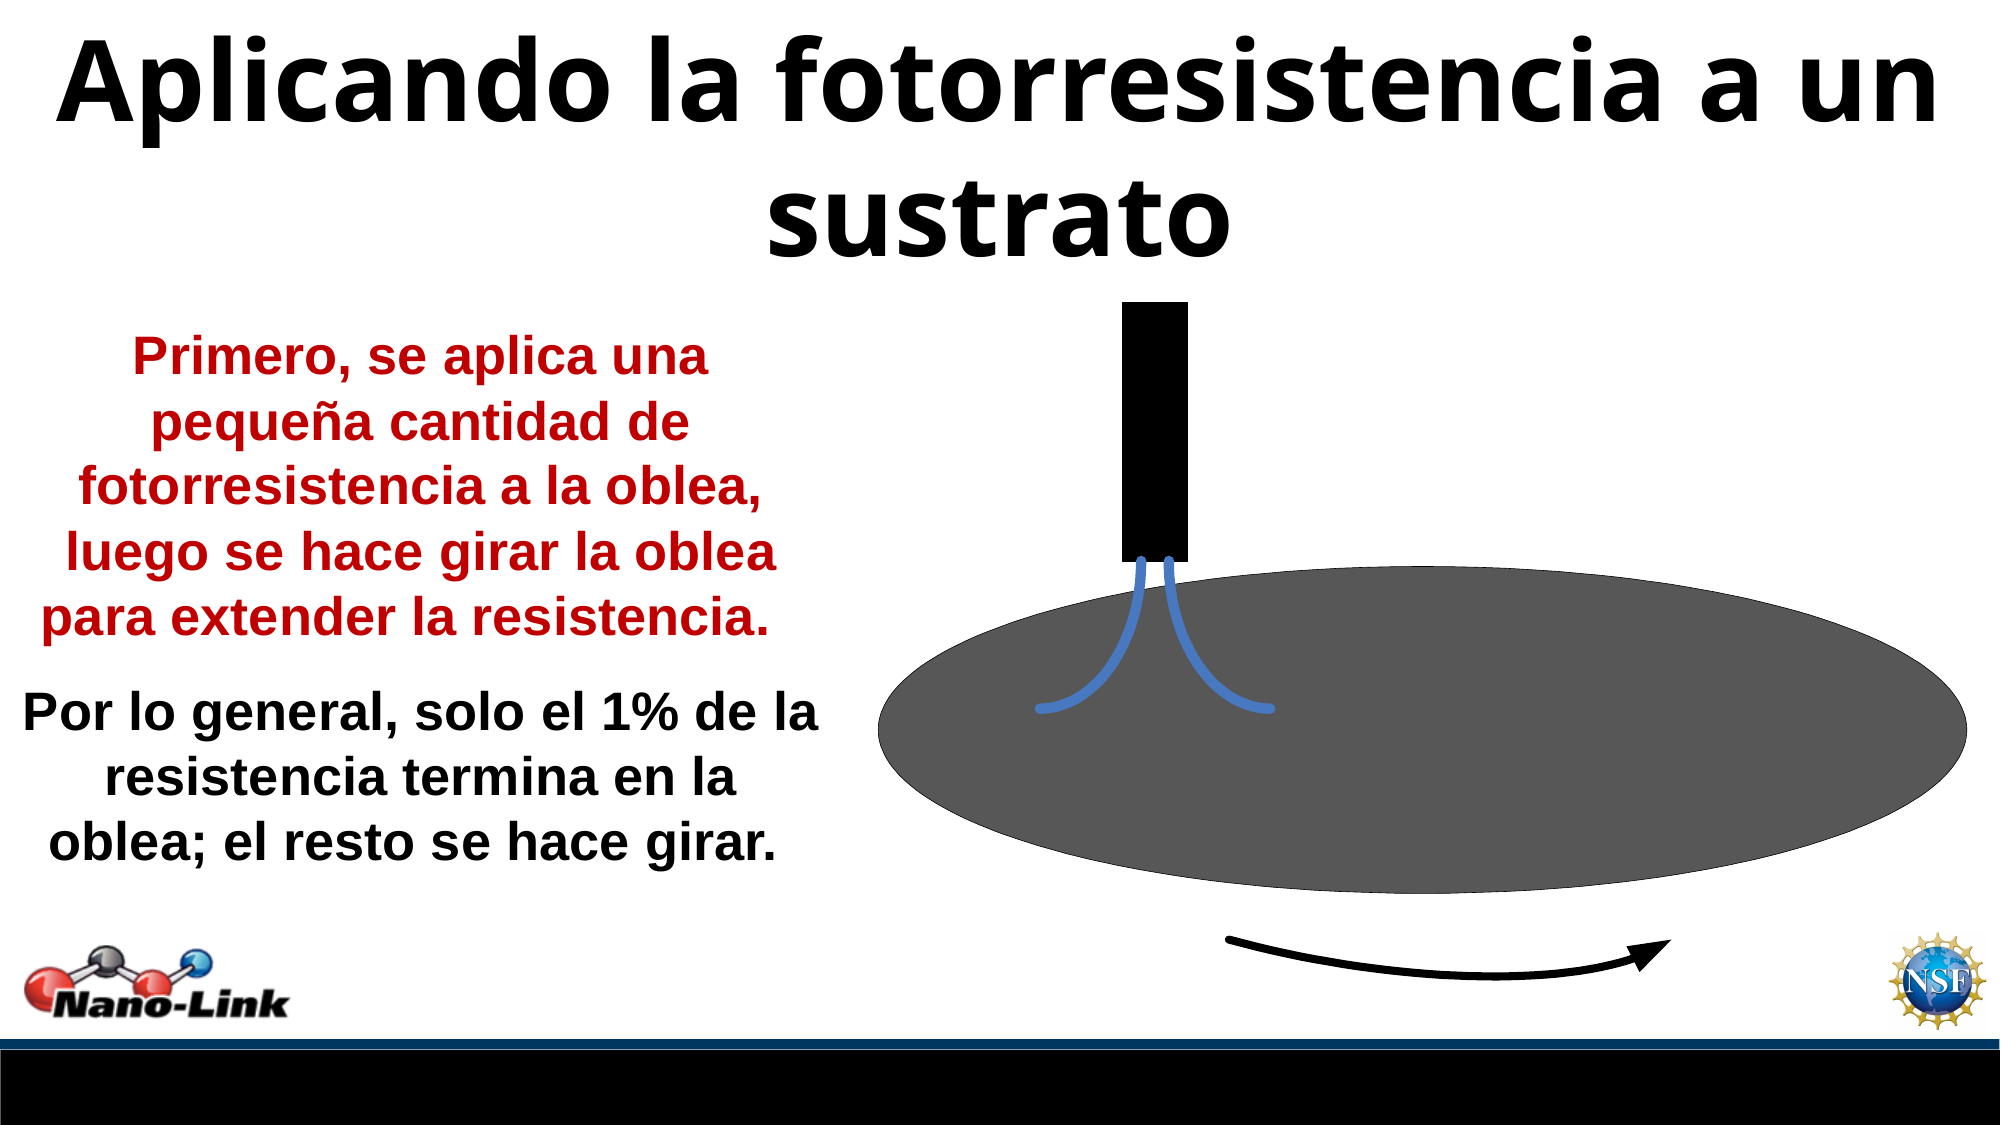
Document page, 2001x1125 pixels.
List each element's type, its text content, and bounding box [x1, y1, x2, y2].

picture [874, 298, 1988, 1032]
picture [16, 935, 305, 1032]
text_box Primero, se aplica una pequeña cantidad de fotorresistencia a la oblea, luego se hace girar la oblea para extender la resistencia. Por lo general, solo el 1% de la resistencia termina en la oblea; el resto se hace girar. [17, 313, 825, 950]
text_box Aplicando la fotorresistencia a un sustrato [0, 24, 2000, 263]
